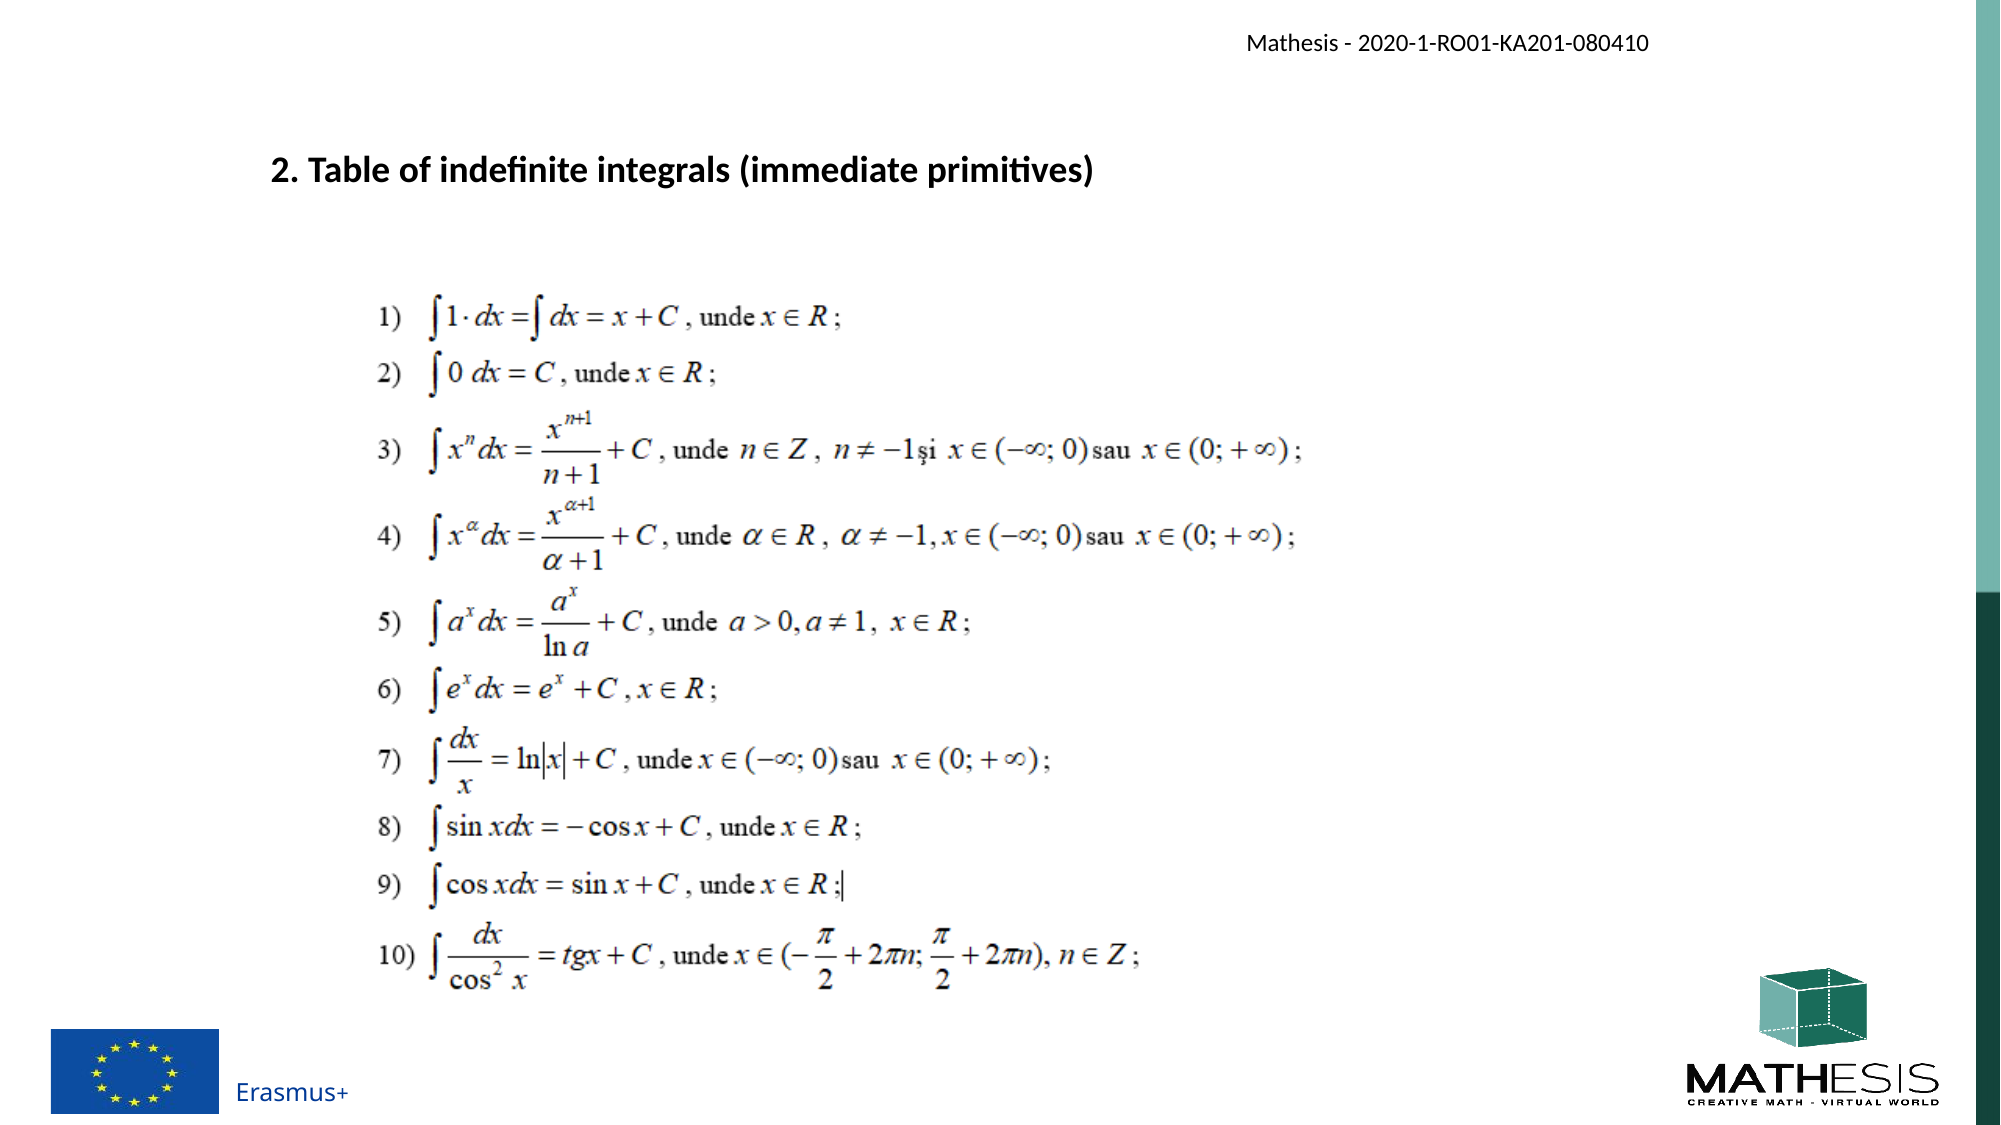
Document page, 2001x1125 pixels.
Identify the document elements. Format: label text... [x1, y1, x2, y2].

list 2. Table of indefinite integrals (immediate primitives) [255, 137, 1298, 774]
picture [1976, 0, 2000, 1125]
picture [50, 1029, 219, 1114]
picture [1664, 928, 1961, 1125]
picture [361, 290, 1321, 1031]
